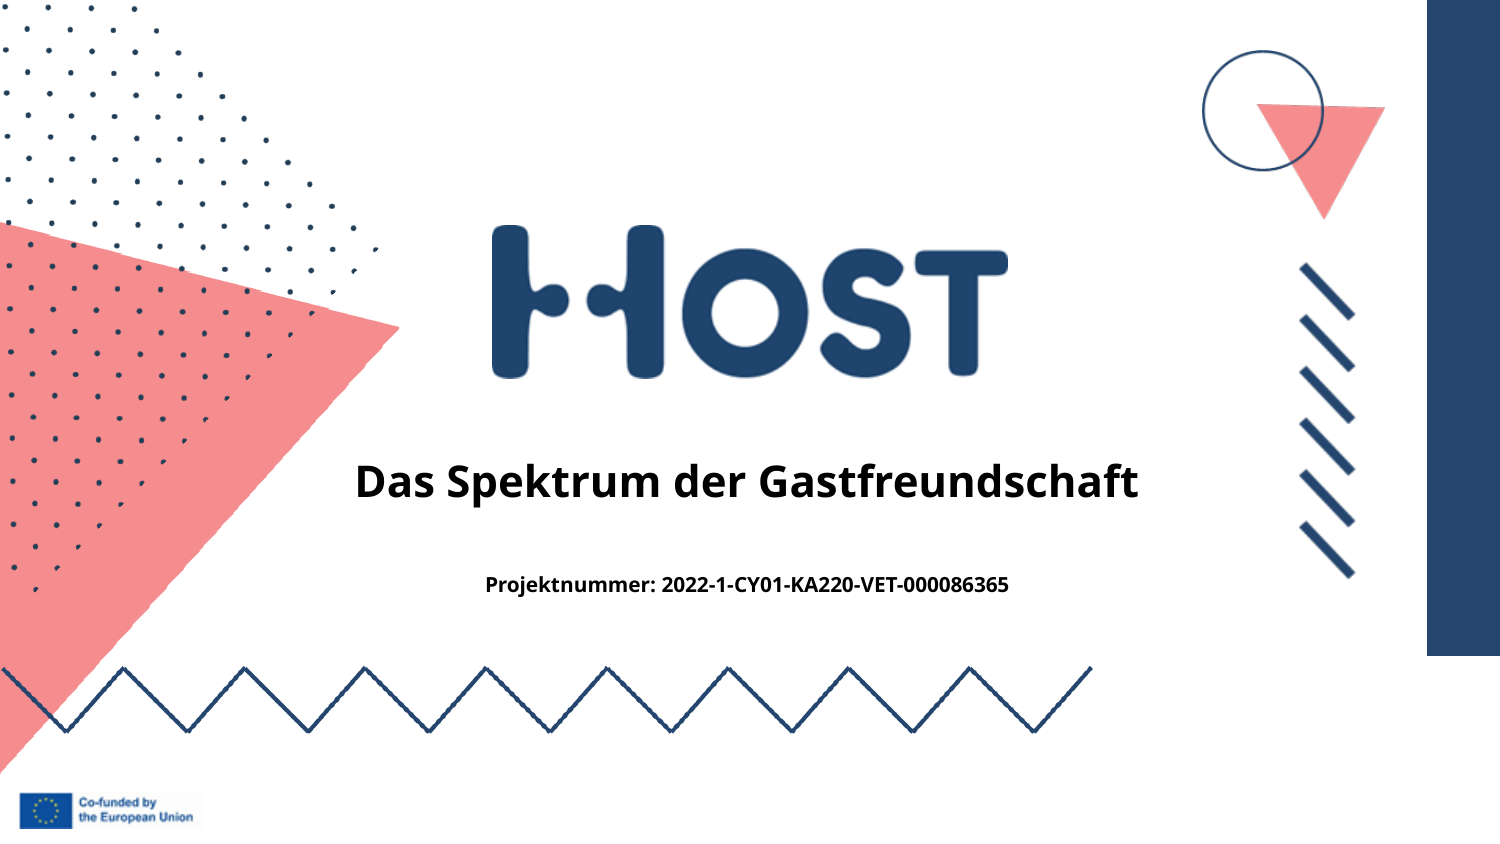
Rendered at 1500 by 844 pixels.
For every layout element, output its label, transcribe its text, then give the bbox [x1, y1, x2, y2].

picture [1427, 0, 1500, 656]
picture [1298, 261, 1357, 582]
picture [492, 225, 1008, 379]
picture [0, 0, 1093, 844]
picture [1202, 50, 1385, 220]
subtitle Das Spektrum der Gastfreundschaft Projektnummer: 2022-1-CY01-KA220-VET-000086365 [203, 436, 1291, 641]
